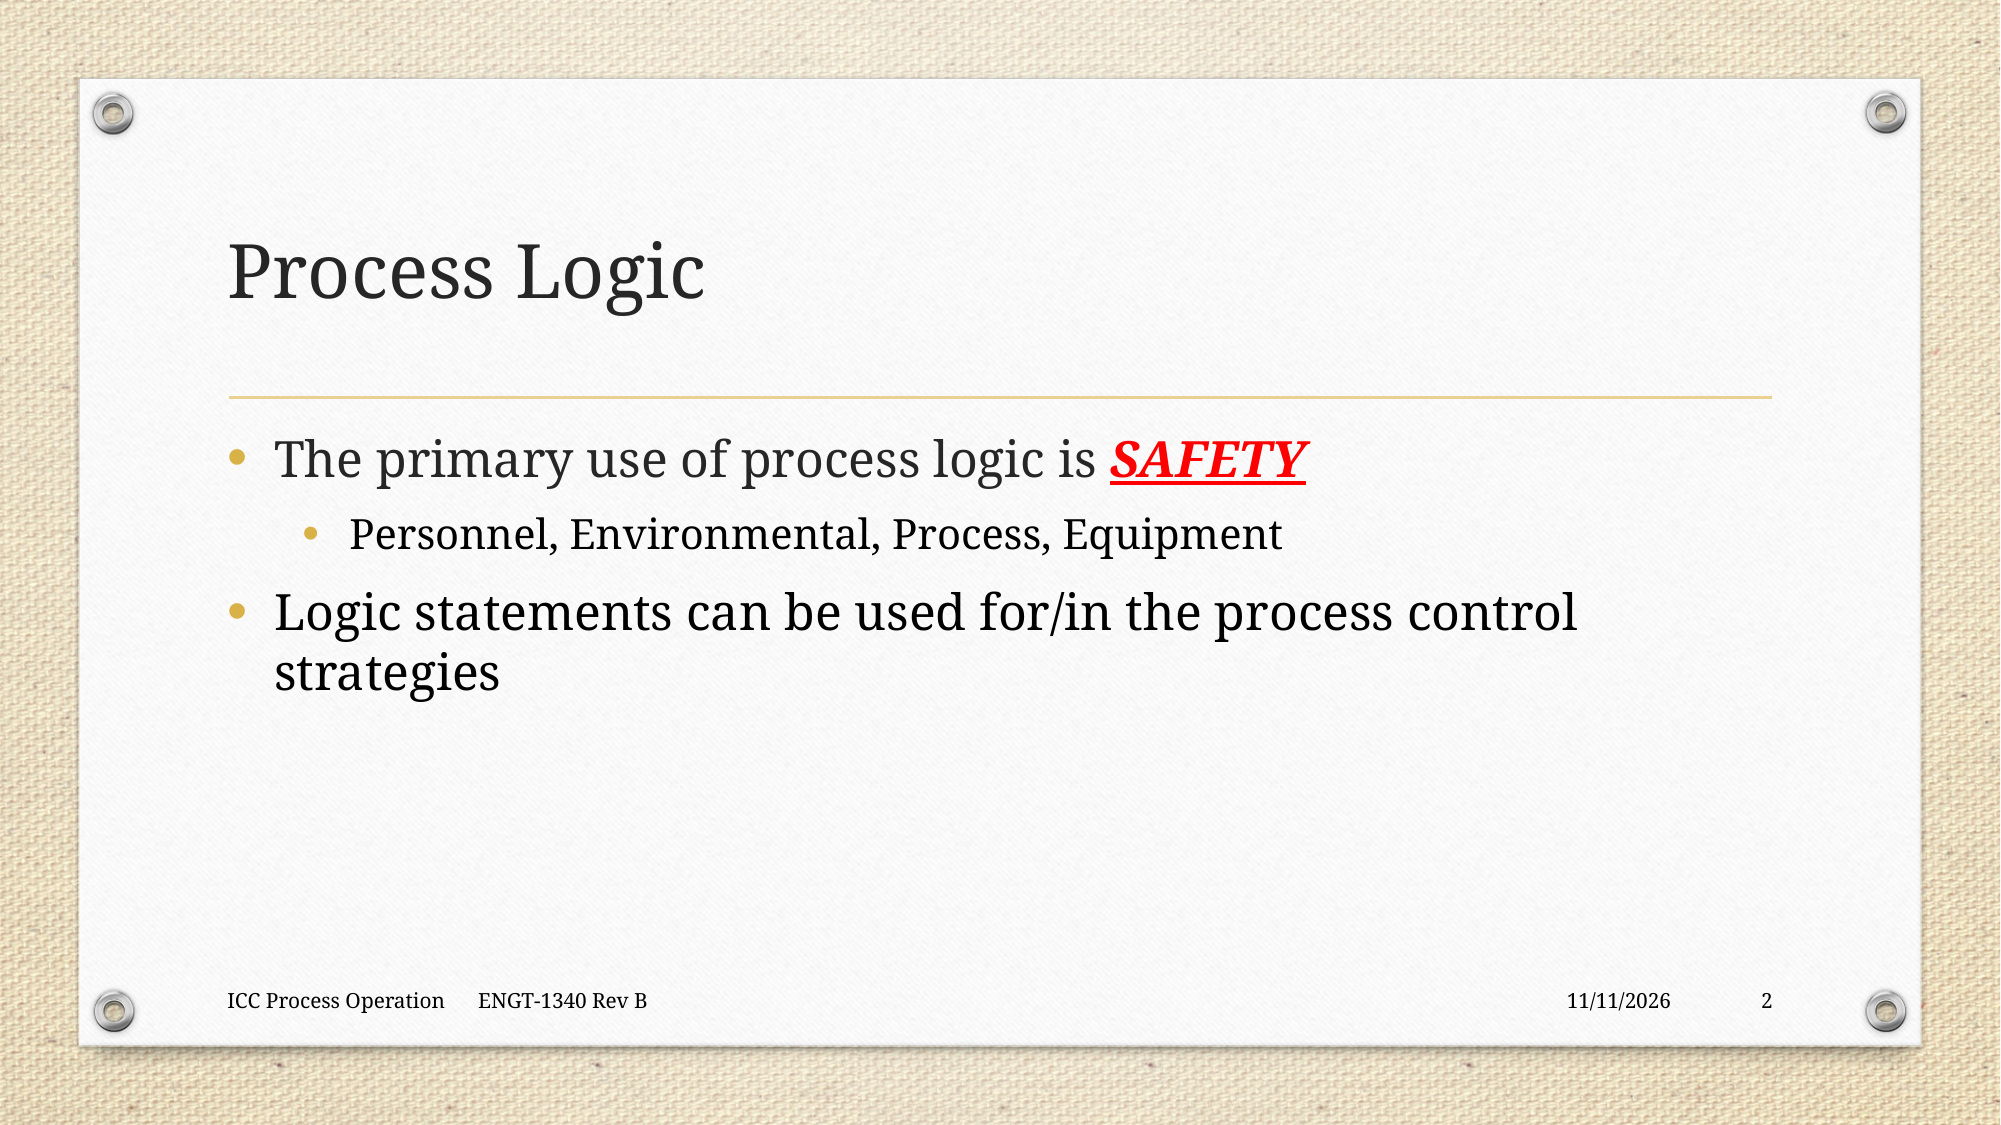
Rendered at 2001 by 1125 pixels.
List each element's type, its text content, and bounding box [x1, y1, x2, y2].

slide_number 2 [1698, 979, 1788, 1025]
title Process Logic [212, 161, 1788, 375]
picture [0, 0, 2001, 1125]
list The primary use of process logic is SAFETY Personnel, Environmental, Process, Equipment Logic statements can be used for/in the process control strategies [212, 419, 1788, 964]
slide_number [1423, 979, 1686, 1025]
footer ICC Process Operation ENGT-1340 Rev B [212, 979, 1411, 1025]
